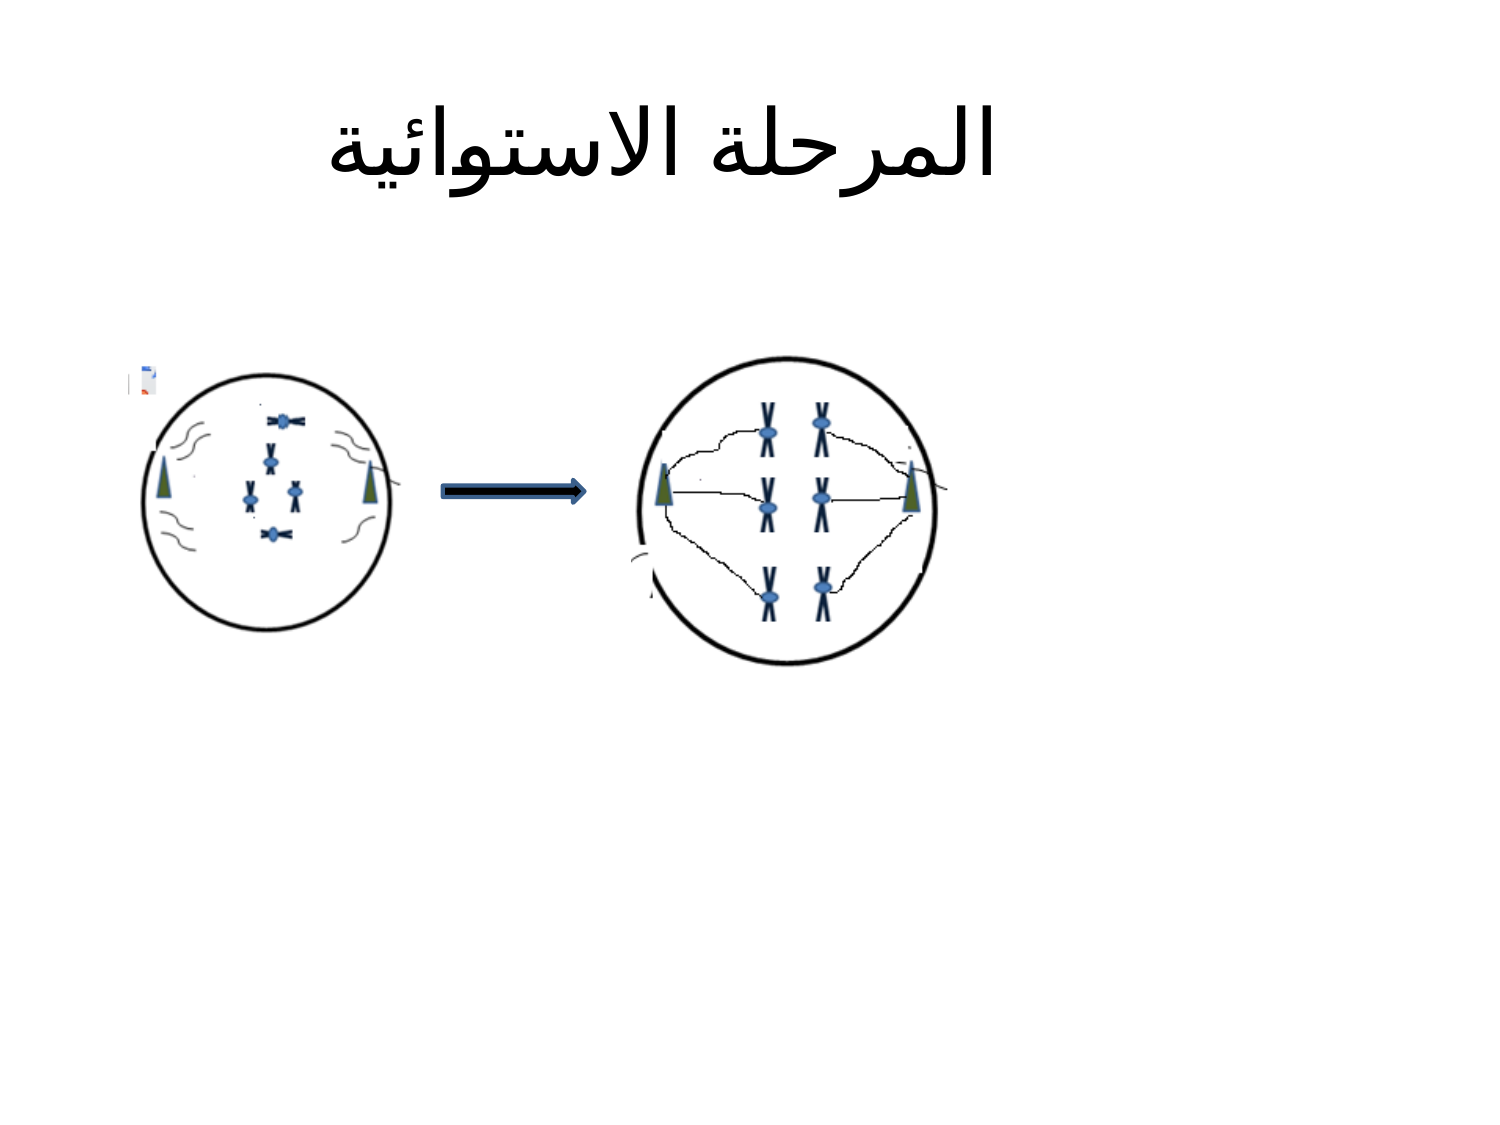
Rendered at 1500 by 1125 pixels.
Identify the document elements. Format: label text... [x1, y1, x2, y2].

text_box [440, 477, 587, 505]
picture [631, 354, 958, 708]
title المرحلة الاستوائية [0, 45, 1350, 233]
picture [128, 354, 420, 652]
